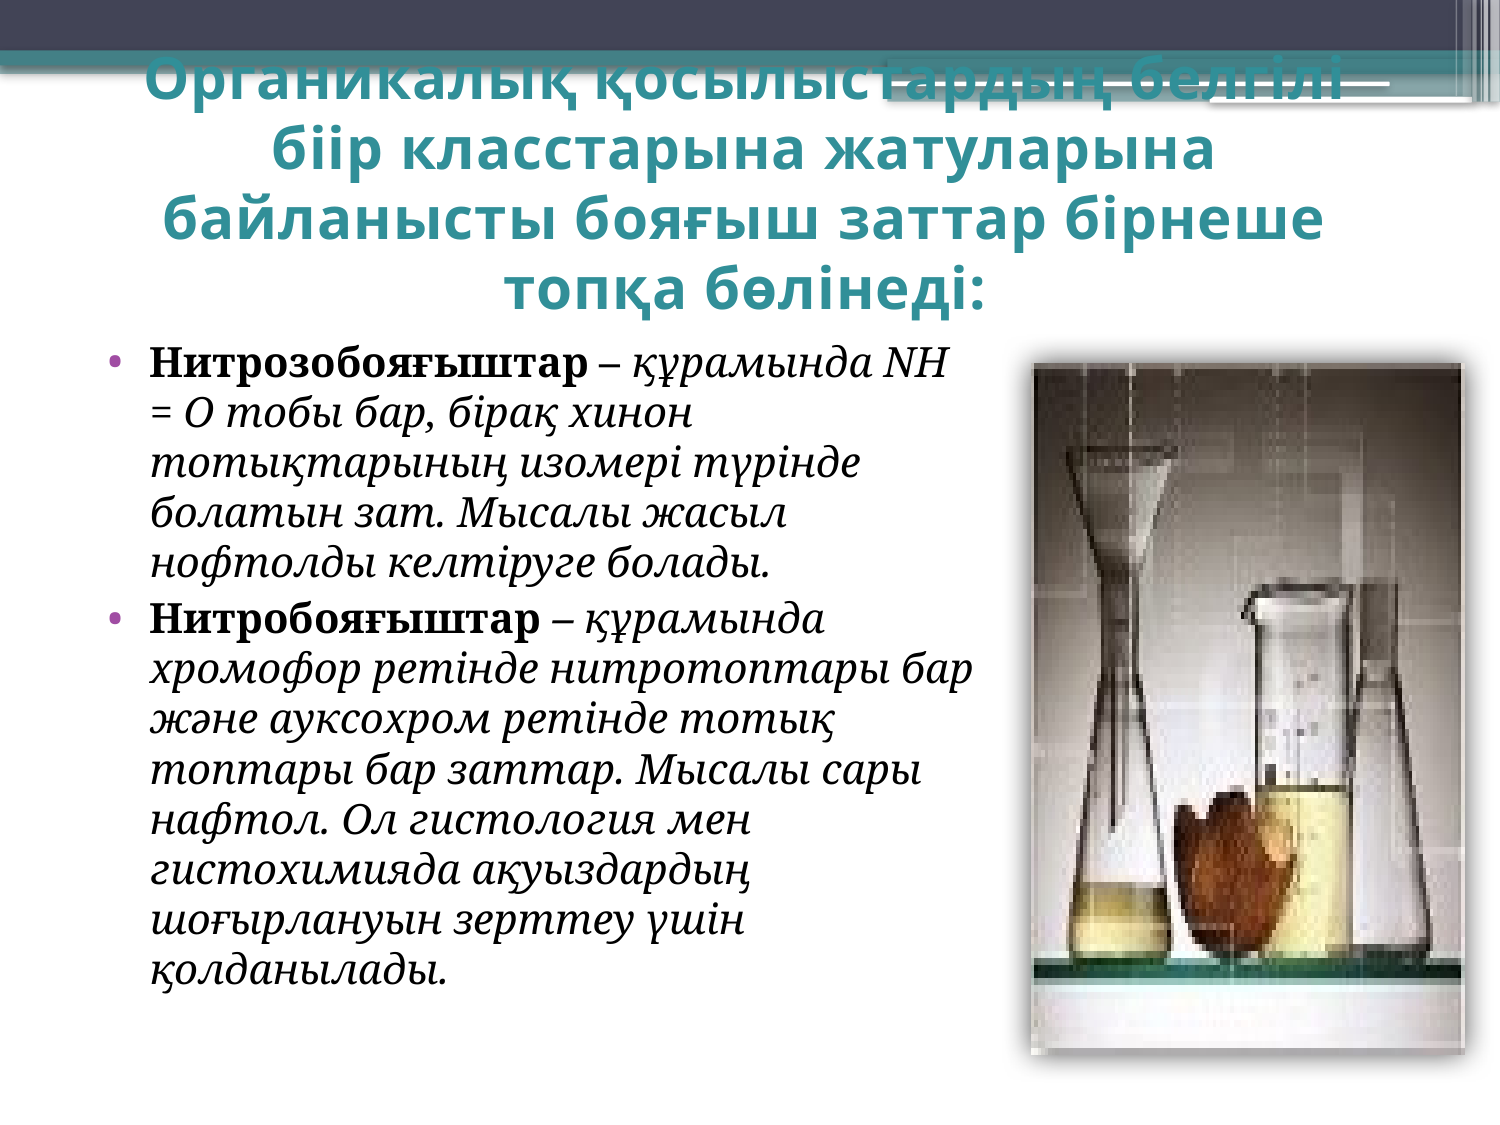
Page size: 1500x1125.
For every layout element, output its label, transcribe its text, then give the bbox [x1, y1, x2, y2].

title Органикалық қосылыстардың белгілі біір класстарына жатуларына байланысты бояғыш заттар бірнеше топқа бөлінеді: [70, 93, 1421, 269]
list Нитрозобояғыштар – құрамында NH = O тобы бар, бірақ хинон тотықтарының изомері түрінде болатын зат. Мысалы жасыл нофтолды келтіруге болады. Нитробояғыштар – құрамында хромофор ретінде нитротоптары бар және ауксохром ретінде тотық топтары бар заттар. Мысалы сары нафтол. Ол гистология мен гистохимияда ақуыздардың шоғырлануын зерттеу үшін қолданылады. [75, 328, 997, 1079]
picture [1030, 362, 1466, 1055]
